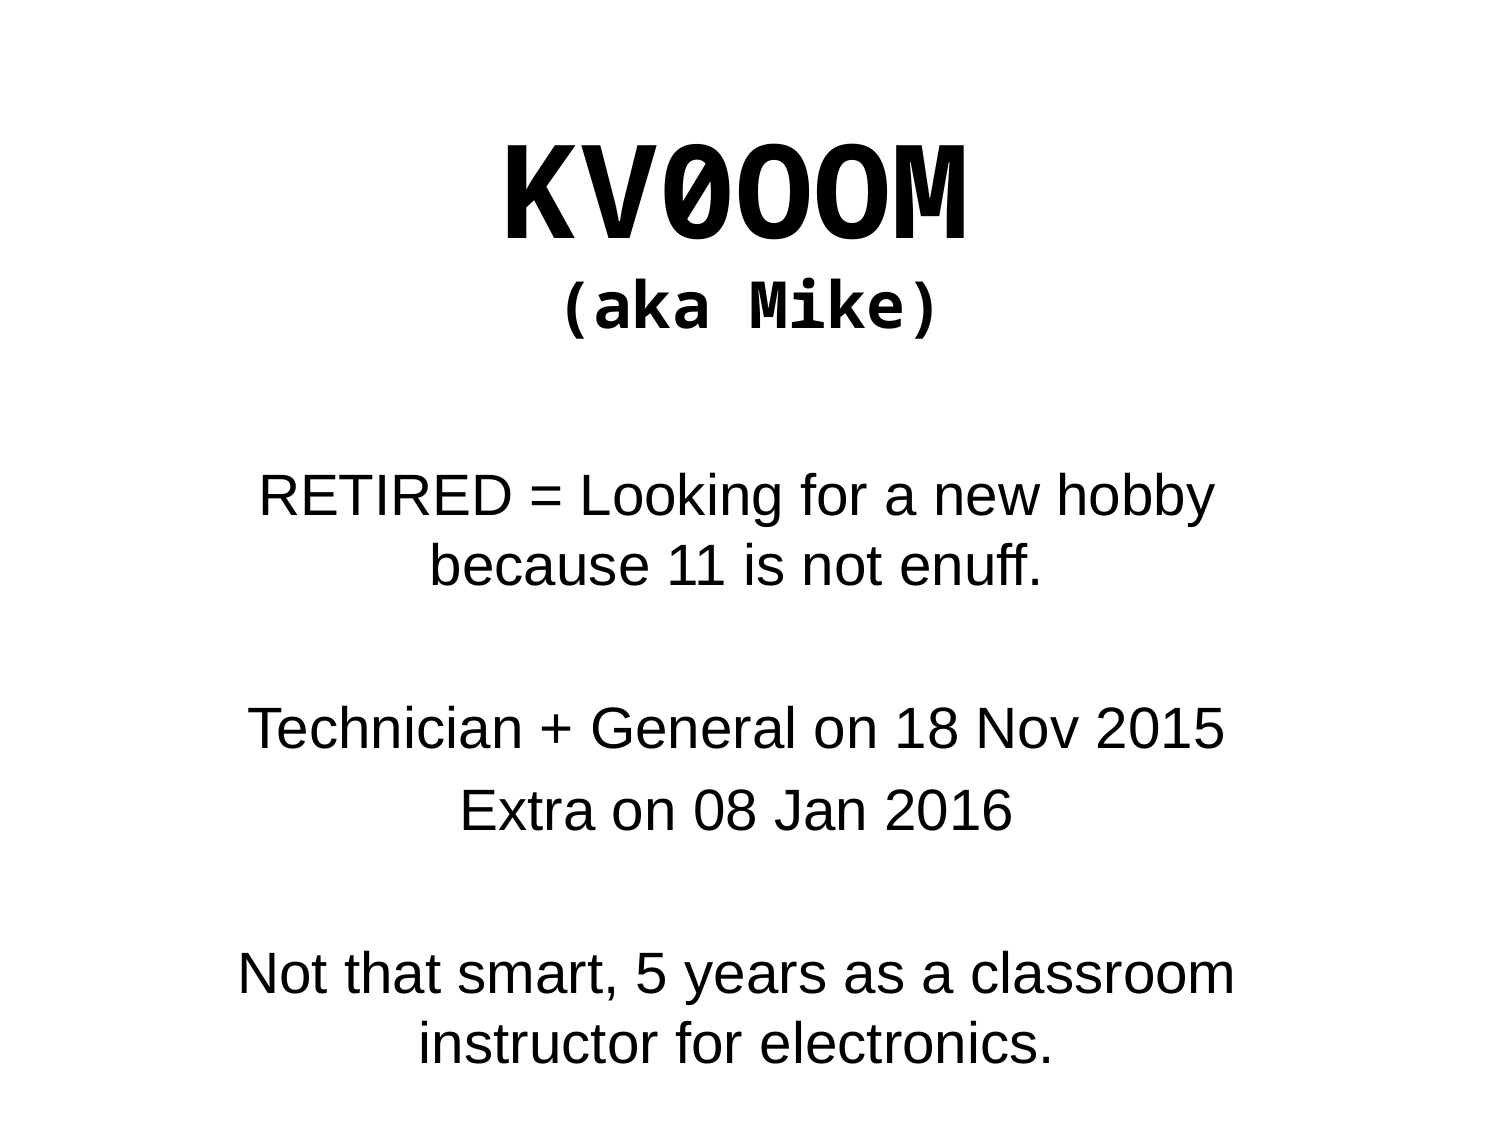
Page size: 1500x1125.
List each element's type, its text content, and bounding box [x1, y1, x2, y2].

text_box KV0OOM (aka Mike) [112, 99, 1388, 350]
text_box RETIRED = Looking for a new hobby because 11 is not enuff. Technician + General on 18 Nov 2015 Extra on 08 Jan 2016 Not that smart, 5 years as a classroom instructor for electronics. [212, 450, 1263, 1100]
